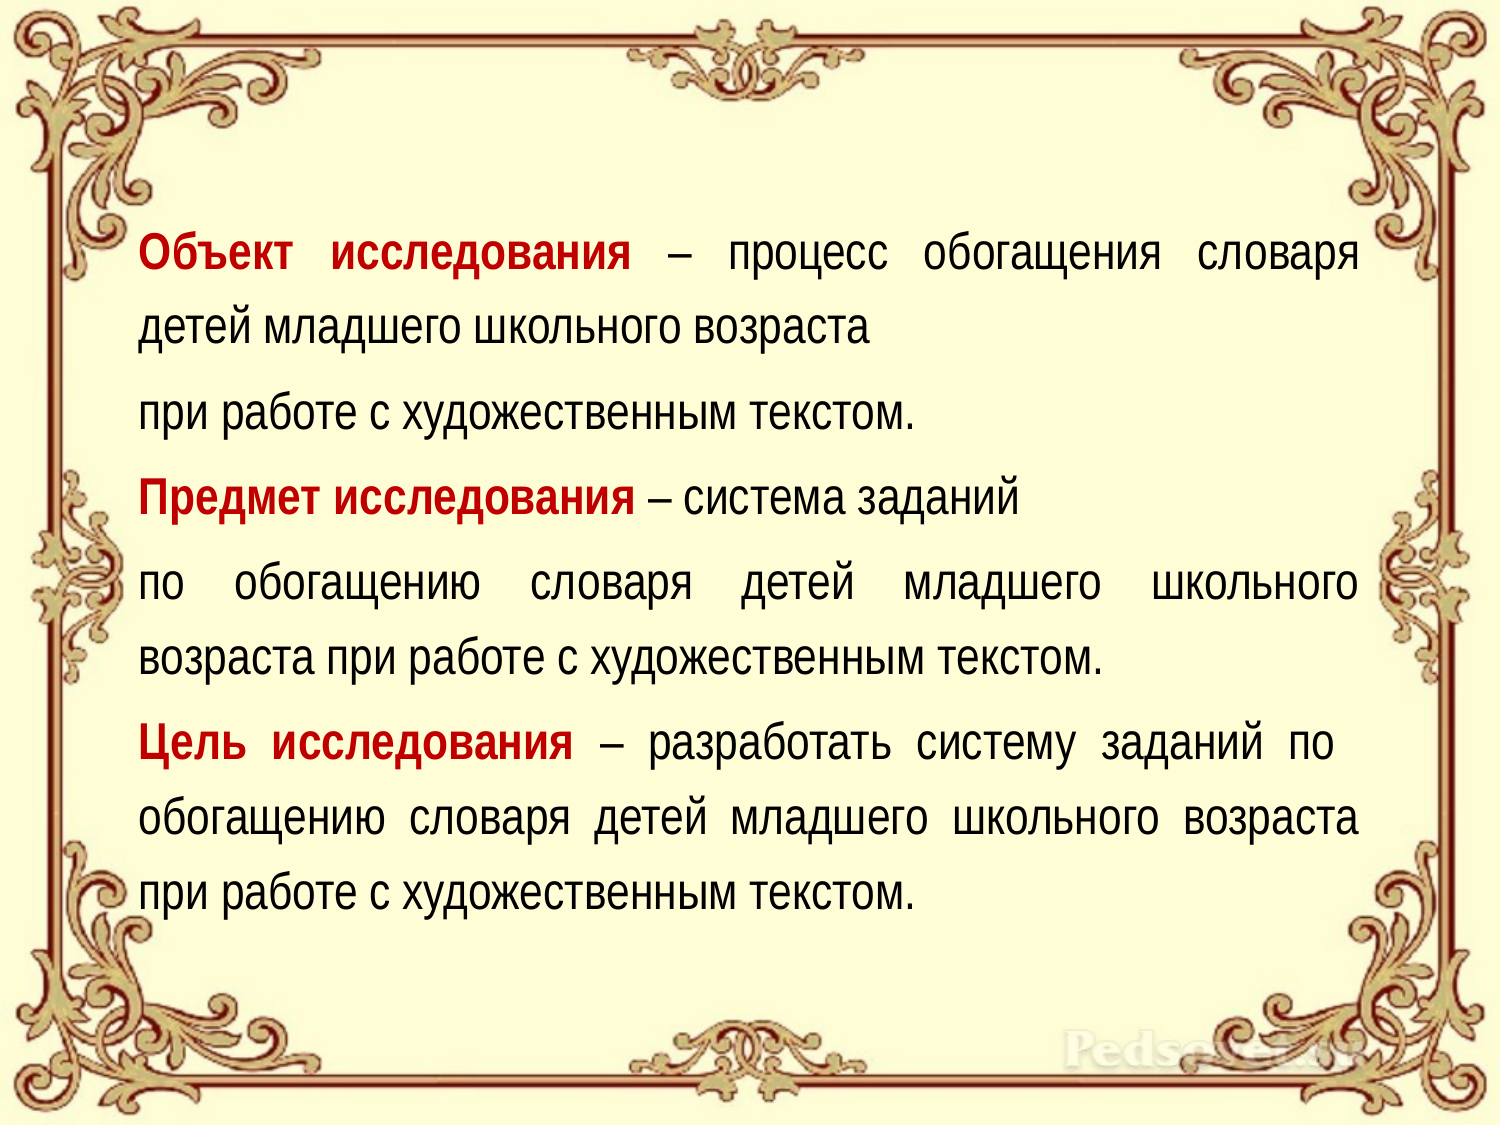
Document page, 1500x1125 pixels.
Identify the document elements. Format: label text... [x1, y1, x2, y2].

picture [0, 0, 1500, 1125]
list Объект исследования – процесс обогащения словаря детей младшего школьного возраста при работе с художественным текстом. Предмет исследования – система заданий по обогащению словаря детей младшего школьного возраста при работе с художественным текстом. Цель исследования – разработать систему заданий по обогащению словаря детей младшего школьного возраста при работе с художественным текстом. [123, 160, 1376, 965]
